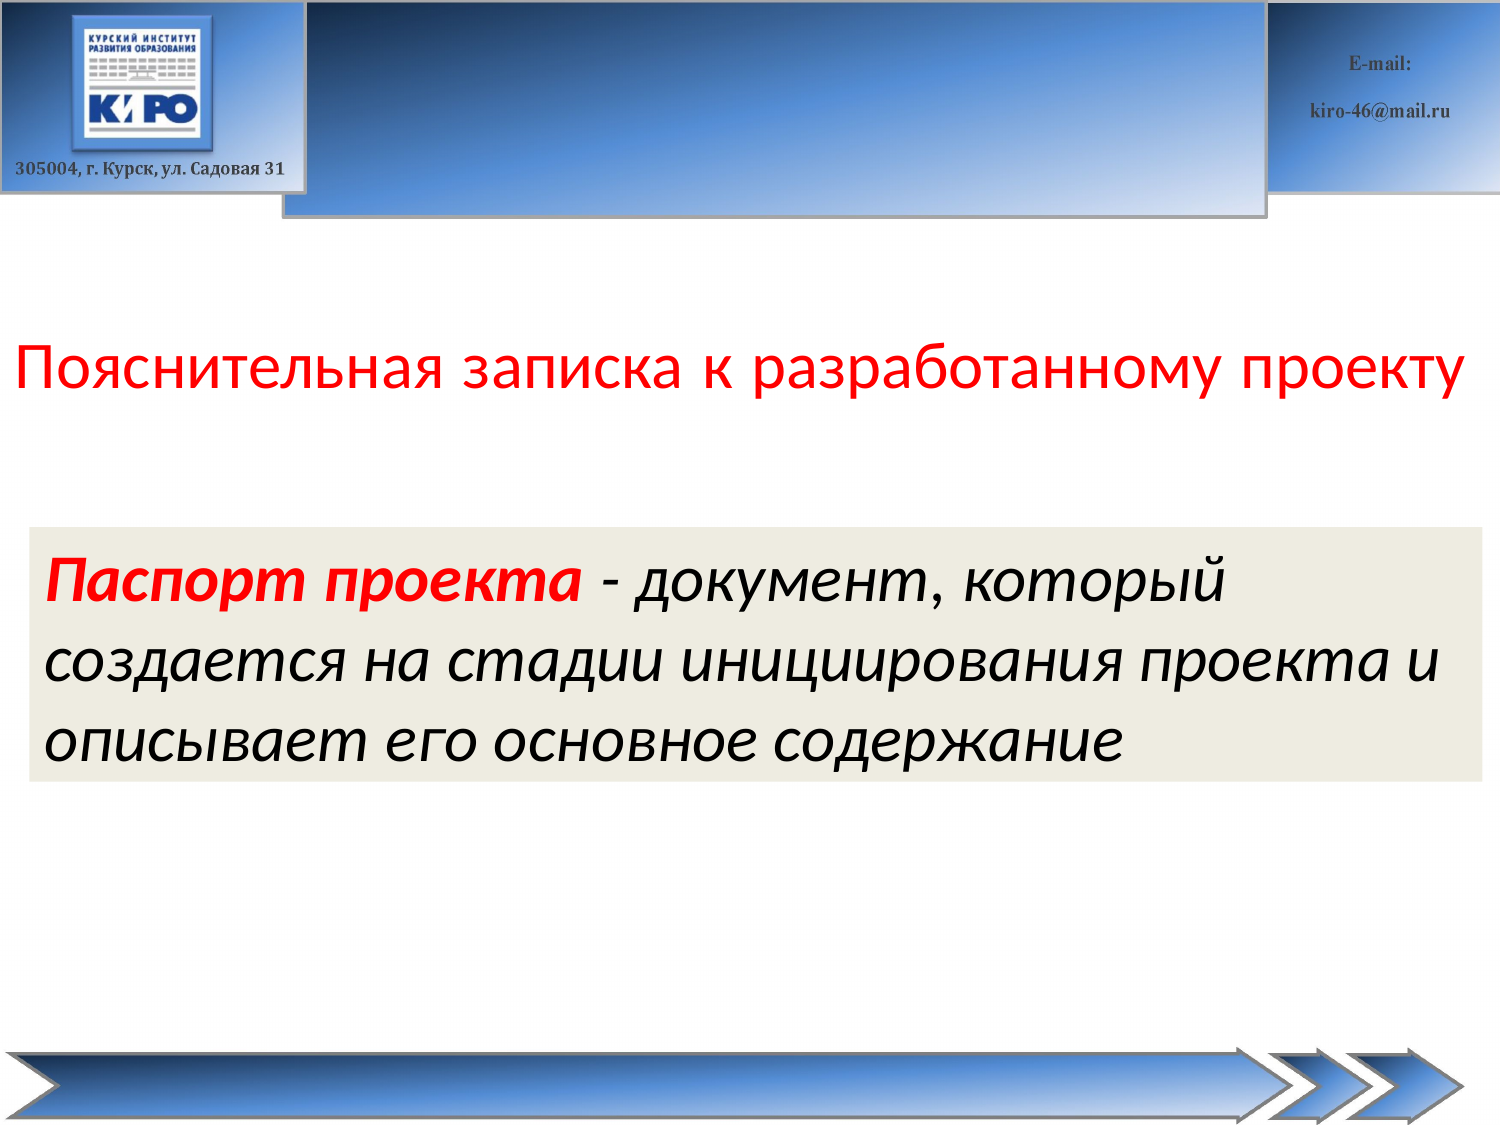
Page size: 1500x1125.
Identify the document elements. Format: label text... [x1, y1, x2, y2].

picture [0, 0, 1500, 1125]
text_box Паспорт проекта - документ, который создается на стадии инициирования проекта и описывает его основное содержание [29, 527, 1483, 782]
text_box Пояснительная записка к разработанному проекту [0, 314, 1483, 490]
